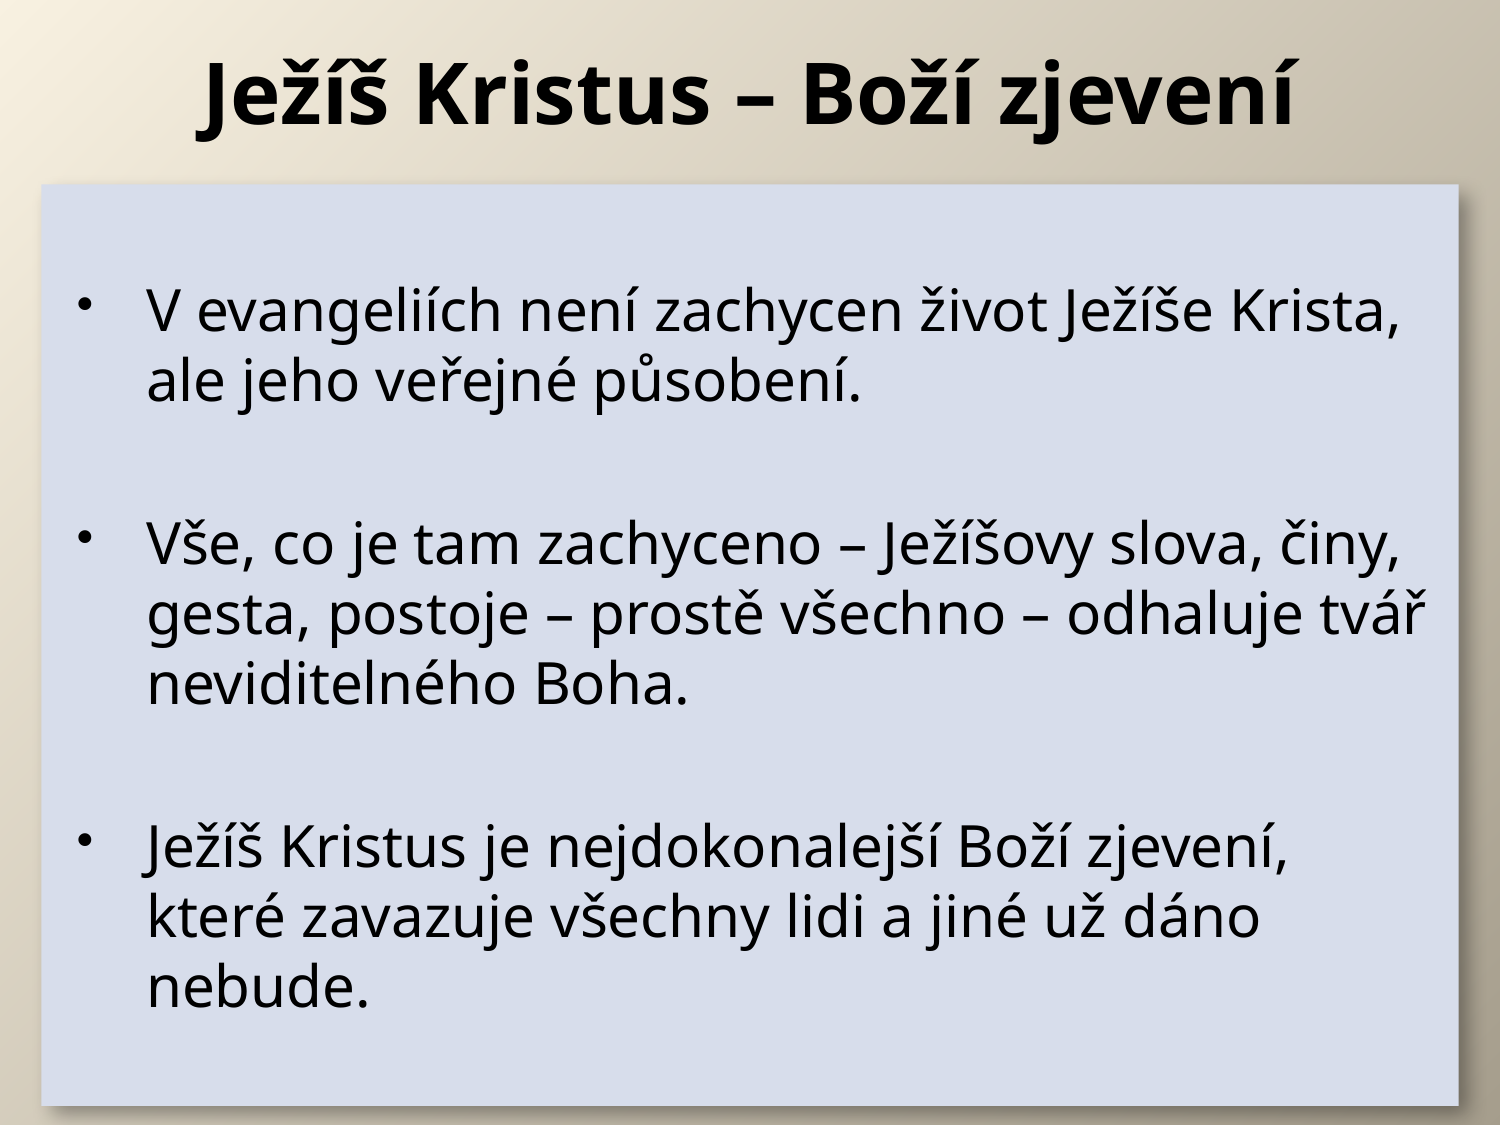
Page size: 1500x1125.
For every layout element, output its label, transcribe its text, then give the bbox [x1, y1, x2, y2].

list V evangeliích není zachycen život Ježíše Krista, ale jeho veřejné působení. Vše, co je tam zachyceno – Ježíšovy slova, činy, gesta, postoje – prostě všechno – odhaluje tvář neviditelného Boha. Ježíš Kristus je nejdokonalejší Boží zjevení, které zavazuje všechny lidi a jiné už dáno nebude. [41, 184, 1459, 1107]
title Ježíš Kristus – Boží zjevení [17, 19, 1483, 161]
